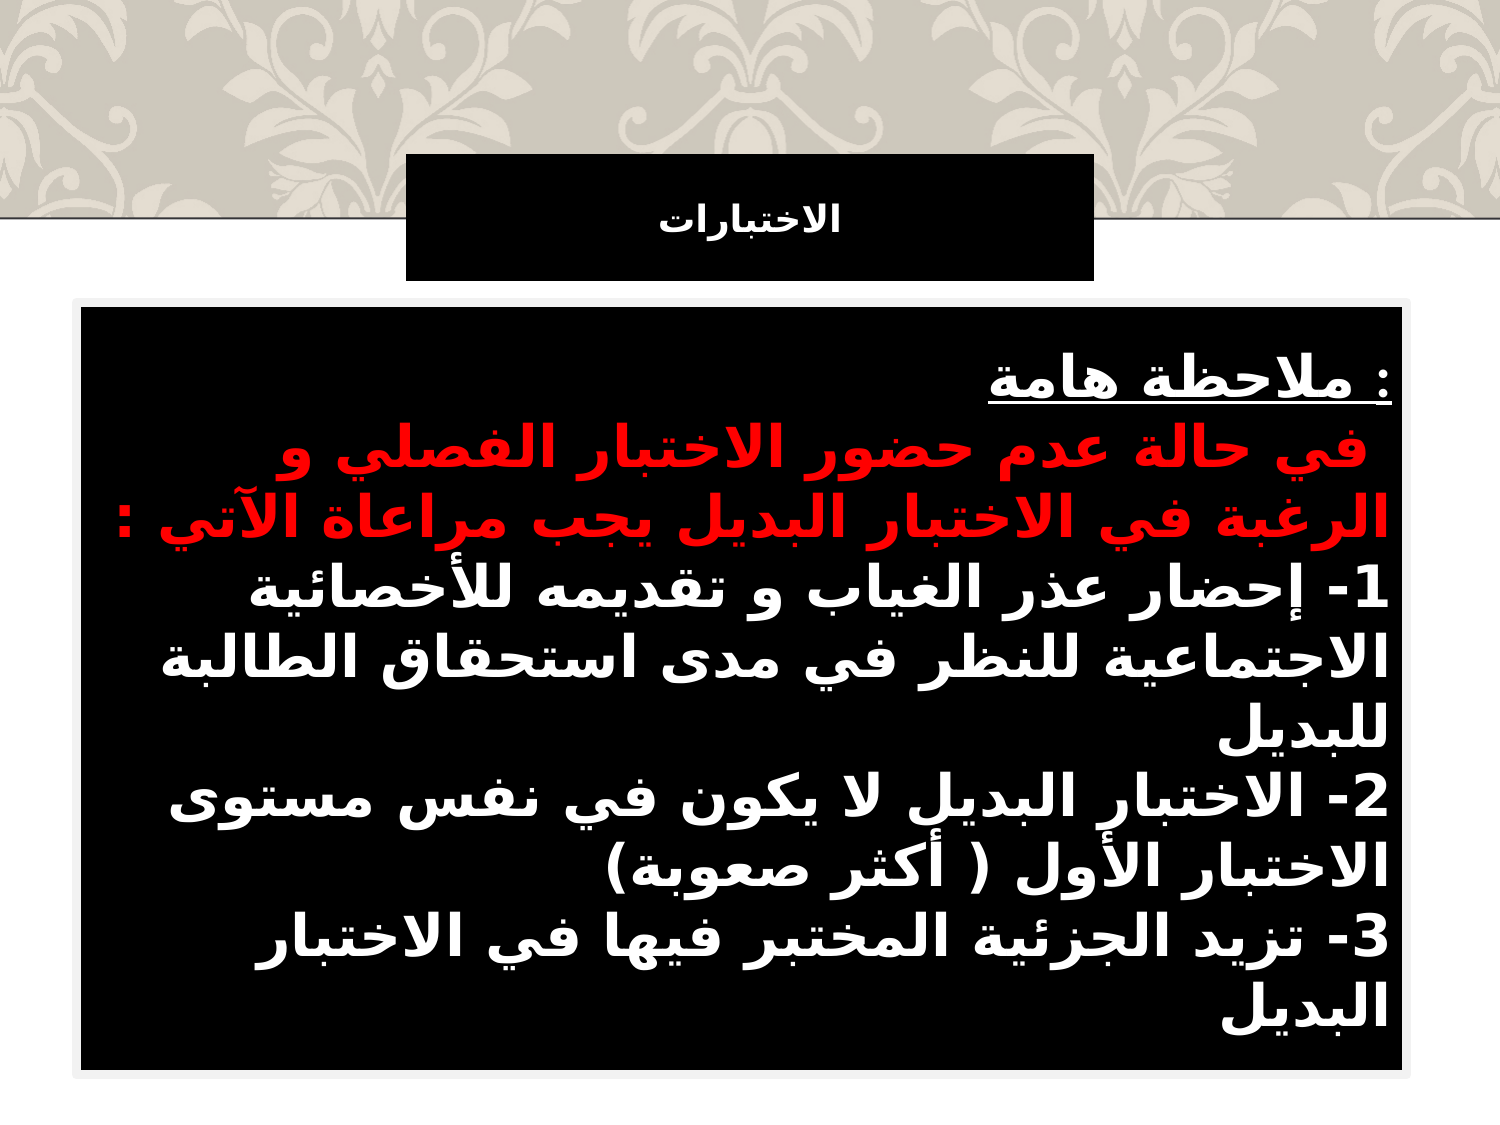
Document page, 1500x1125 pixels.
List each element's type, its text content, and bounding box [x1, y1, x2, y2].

title الاختبارات [406, 154, 1094, 281]
text_box ملاحظة هامة : في حالة عدم حضور الاختبار الفصلي و الرغبة في الاختبار البديل يجب مراعاة الآتي : 1- إحضار عذر الغياب و تقديمه للأخصائية الاجتماعية للنظر في مدى استحقاق الطالبة للبديل 2- الاختبار البديل لا يكون في نفس مستوى الاختبار الأول ( أكثر صعوبة) 3- تزيد الجزئية المختبر فيها في الاختبار البديل [75, 301, 1408, 1076]
